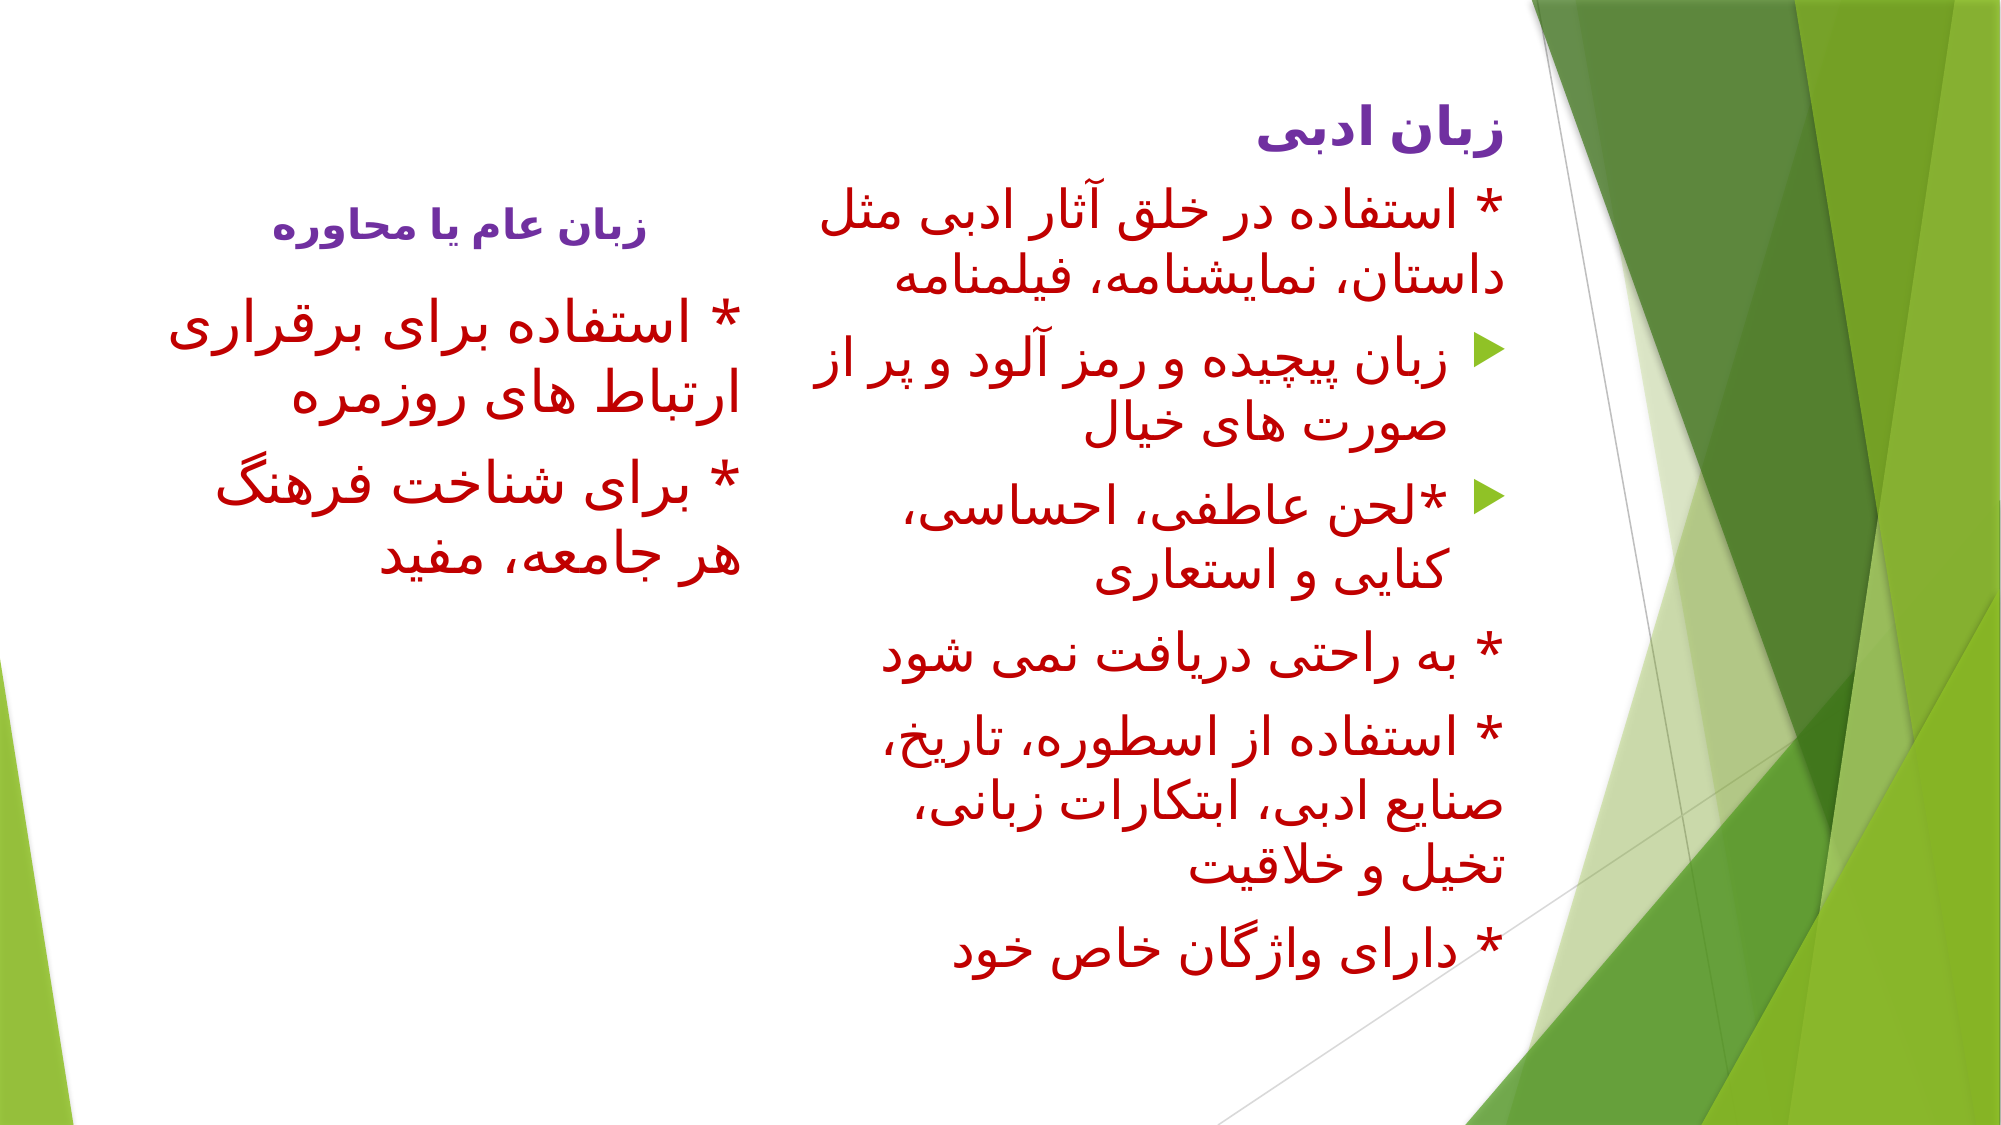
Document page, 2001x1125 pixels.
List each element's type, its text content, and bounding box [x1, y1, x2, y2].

title زبان عام یا محاوره [137, 117, 780, 256]
list زبان ادبی * استفاده در خلق آثار ادبی مثل داستان، نمایشنامه، فیلمنامه زبان پیچیده و رمز آلود و پر از صورت های خیال *لحن عاطفی، احساسی، کنایی و استعاری * به راحتی دریافت نمی شود * استفاده از اسطوره، تاریخ، صنایع ادبی، ابتکارات زبانی، تخیل و خلاقیت * دارای واژگان خاص خود [780, 84, 1522, 991]
list * استفاده برای برقراری ارتباط های روزمره * برای شناخت فرهنگ هر جامعه، مفید [137, 276, 759, 963]
